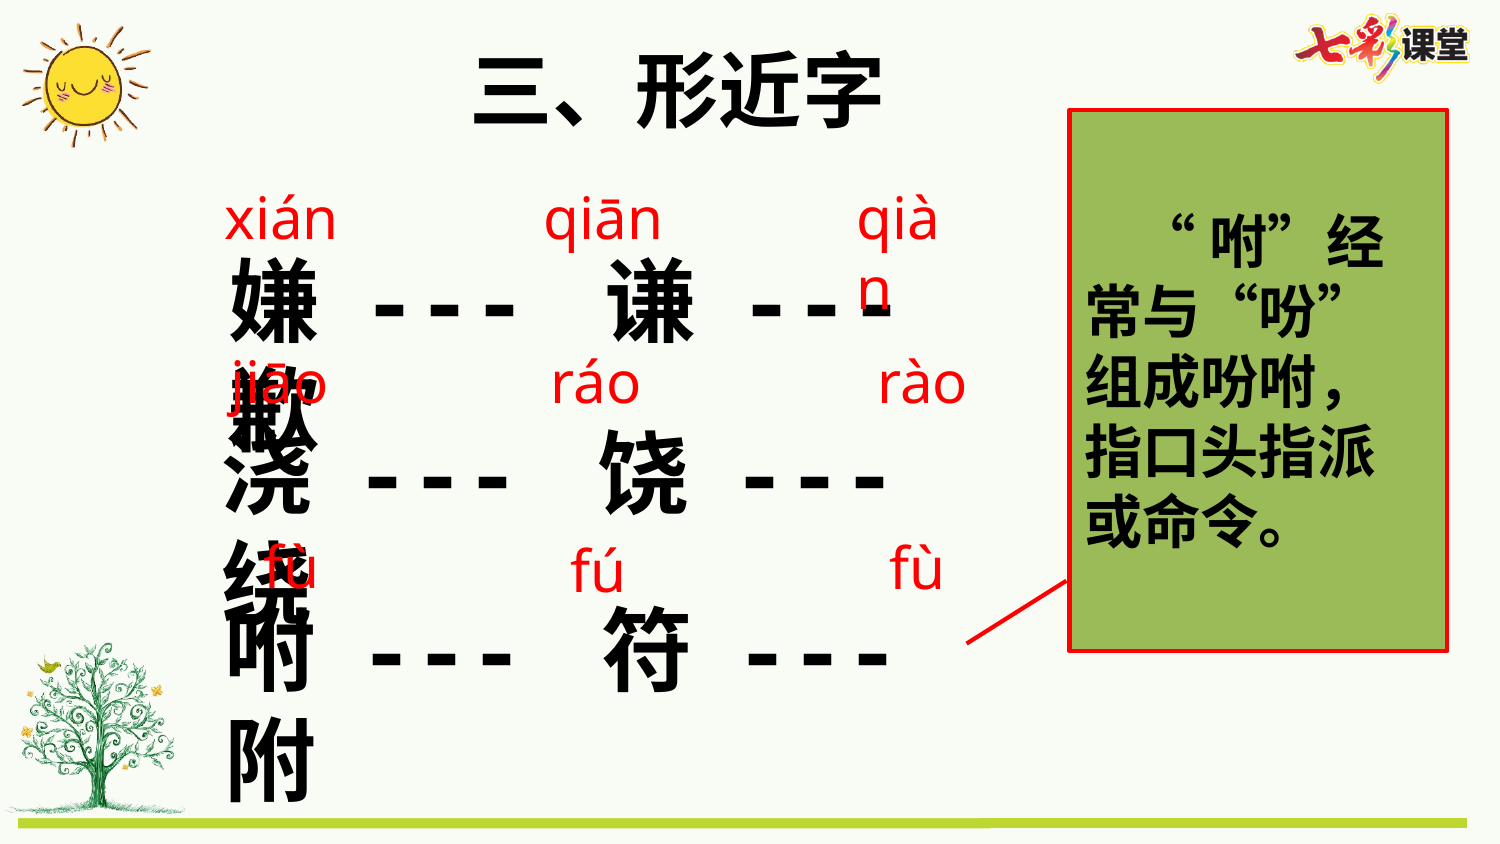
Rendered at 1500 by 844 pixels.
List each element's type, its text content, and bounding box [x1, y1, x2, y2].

text_box 浇 --- 饶 --- 绕 [206, 408, 985, 644]
text_box fú [556, 526, 642, 612]
text_box xián [209, 173, 408, 259]
text_box “咐”经常与“吩”组成吩咐，指口头指派或命令。 [965, 108, 1449, 653]
text_box jiāo [216, 337, 344, 423]
picture [0, 0, 173, 172]
text_box qiàn [841, 173, 990, 329]
text_box fù [248, 522, 335, 608]
text_box qiān [528, 173, 691, 259]
picture [0, 608, 1467, 844]
text_box 咐 --- 符 --- 附 [209, 585, 999, 821]
text_box 嫌 --- 谦 --- 歉 [213, 235, 1067, 471]
text_box 三、形近字 [454, 30, 901, 146]
picture [1291, 9, 1472, 87]
text_box rào [862, 337, 1002, 423]
text_box ráo [536, 337, 673, 423]
text_box fù [874, 523, 961, 609]
